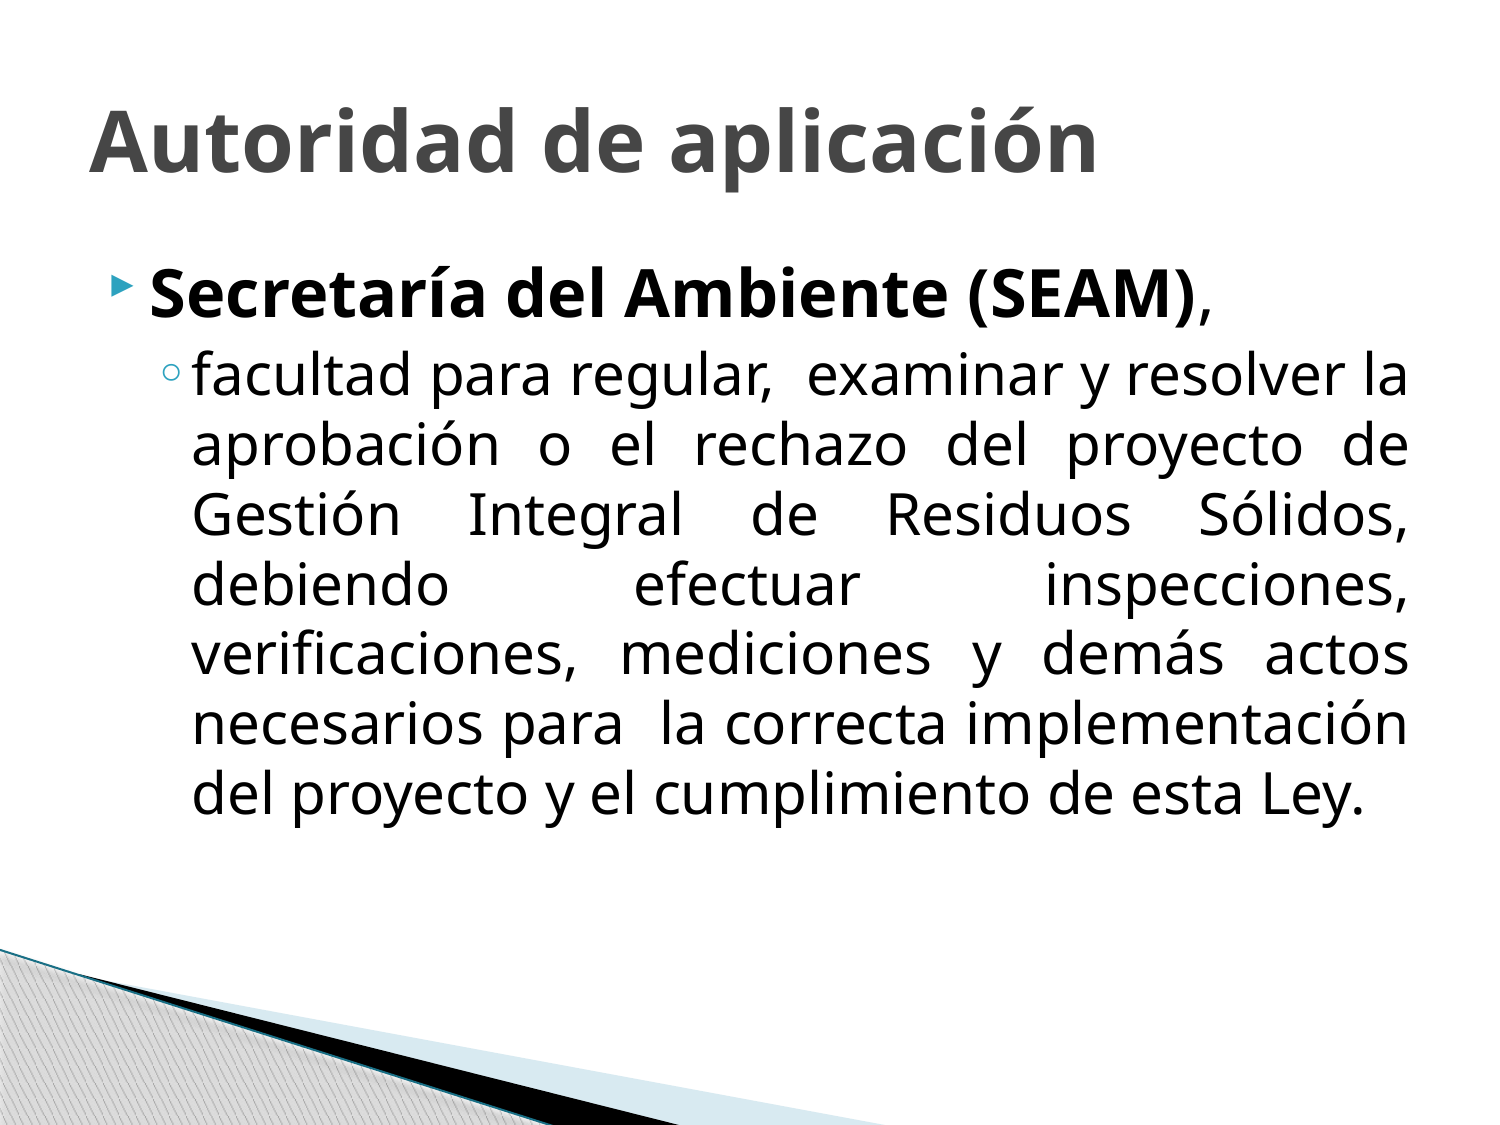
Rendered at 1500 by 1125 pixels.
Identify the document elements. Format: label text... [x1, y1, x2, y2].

list Secretaría del Ambiente (SEAM), facultad para regular, examinar y resolver la aprobación o el rechazo del proyecto de Gestión Integral de Residuos Sólidos, debiendo efectuar inspecciones, verificaciones, mediciones y demás actos necesarios para la correcta implementación del proyecto y el cumplimiento de esta Ley. [75, 243, 1425, 986]
title Autoridad de aplicación [75, 45, 1425, 233]
